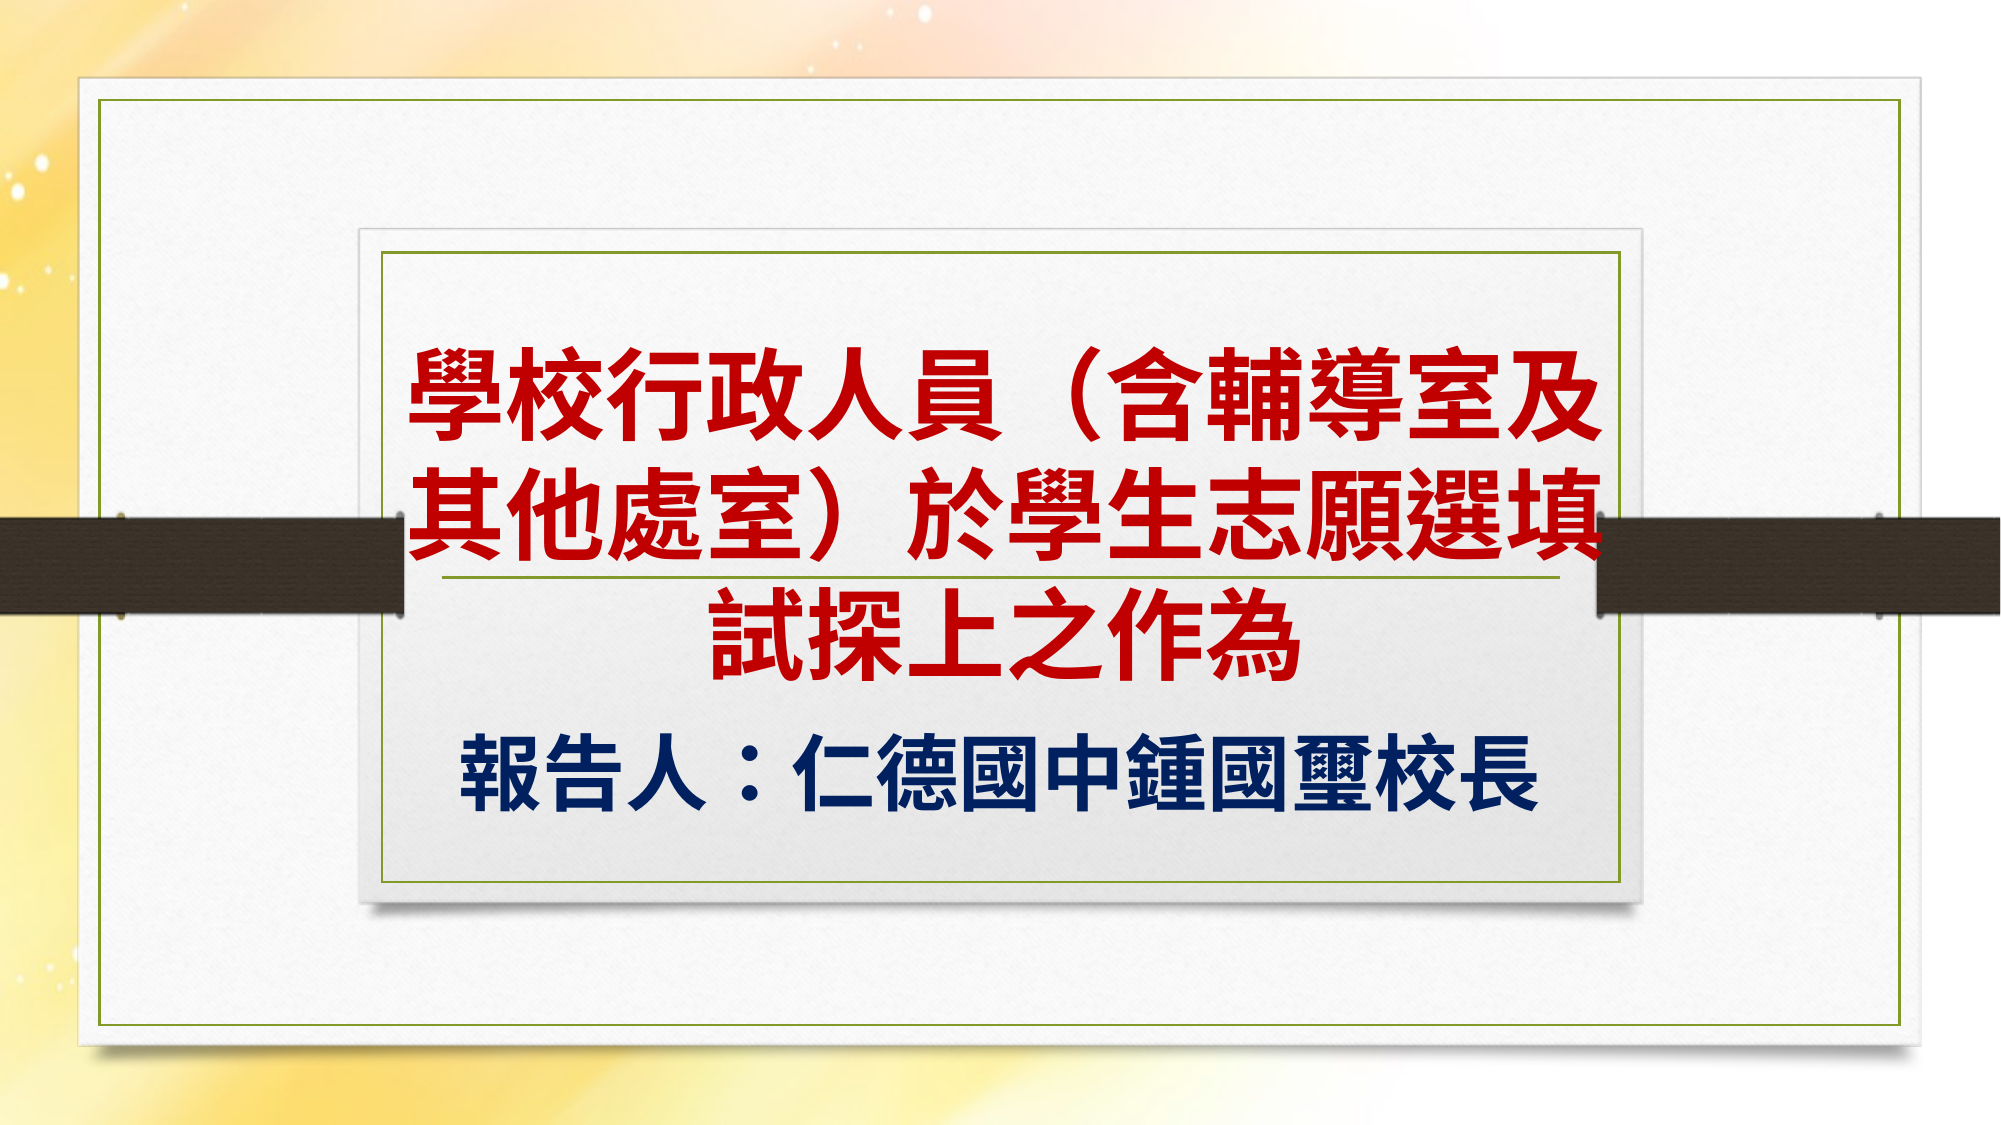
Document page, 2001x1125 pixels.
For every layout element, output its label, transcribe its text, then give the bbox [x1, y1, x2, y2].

subtitle 報告人：仁德國中鍾國璽校長 [440, 714, 1559, 833]
title 學校行政人員（含輔導室及其他處室）於學生志願選填試探上之作為 [352, 259, 1659, 701]
picture [0, 0, 2001, 1125]
